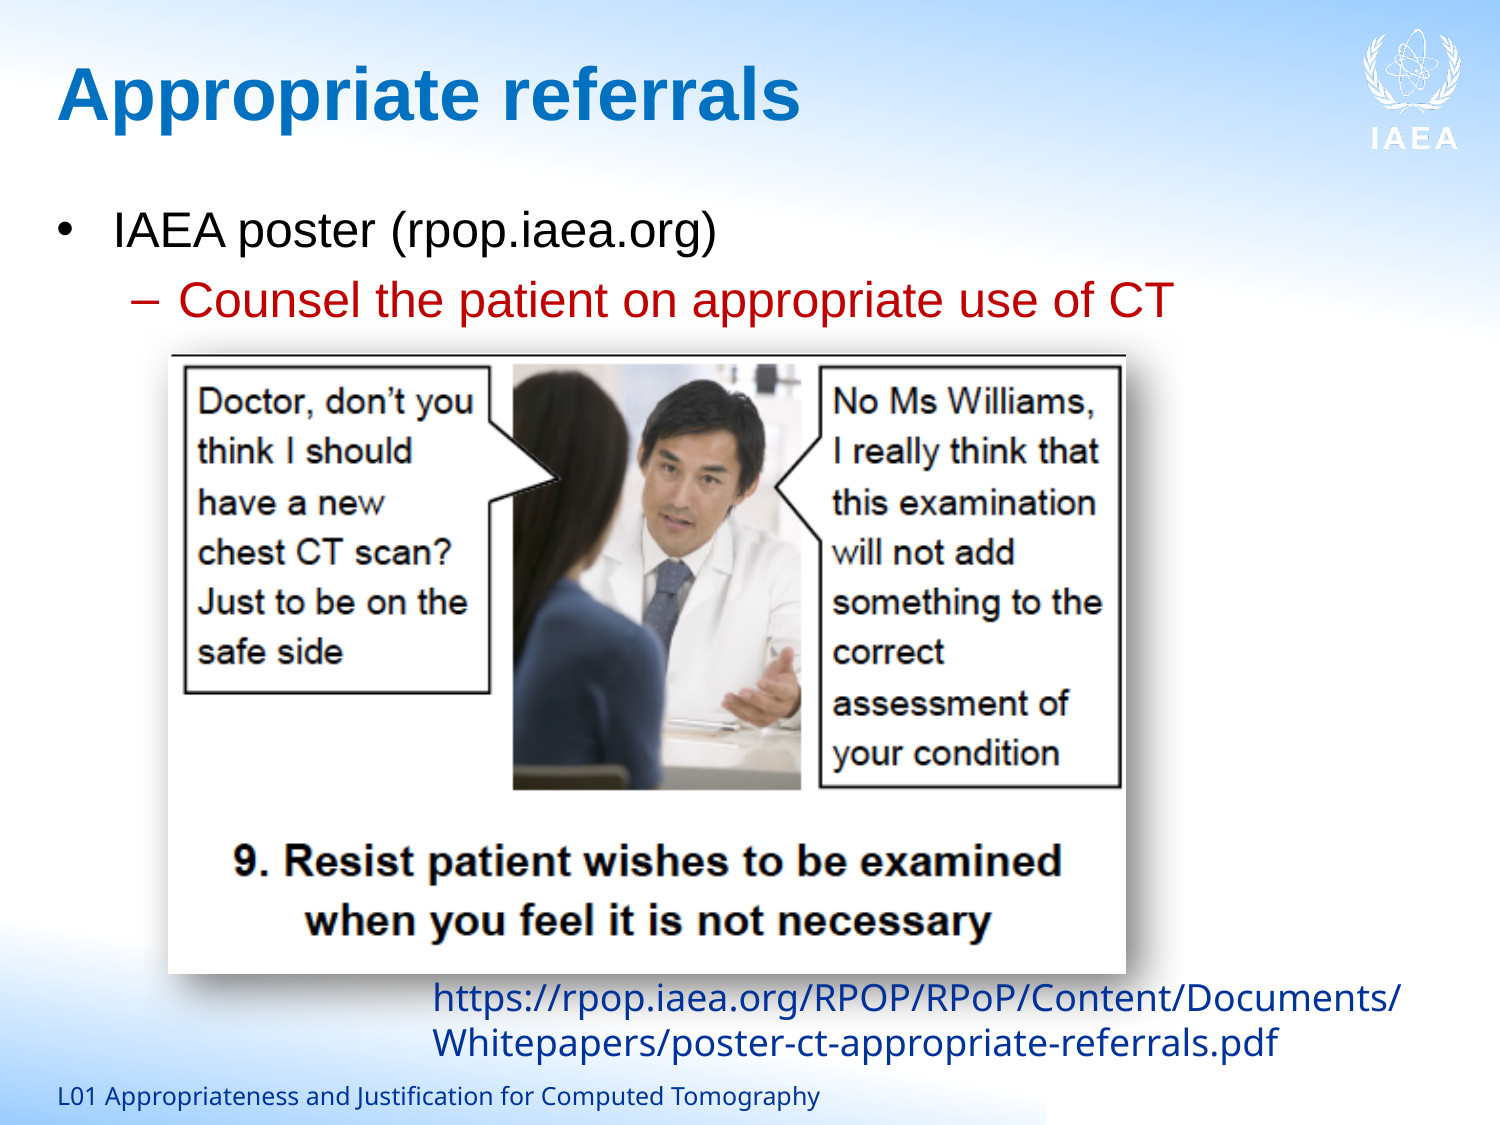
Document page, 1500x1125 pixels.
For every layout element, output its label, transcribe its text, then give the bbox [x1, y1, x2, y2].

picture [1364, 29, 1461, 149]
picture [167, 353, 1127, 975]
list IAEA poster (rpop.iaea.org) Counsel the patient on appropriate use of CT [41, 190, 1471, 1064]
title Appropriate referrals [41, 19, 1364, 161]
text_box https://rpop.iaea.org/RPOP/RPoP/Content/Documents/Whitepapers/poster-ct-appropriate-referrals.pdf [417, 966, 1500, 1071]
